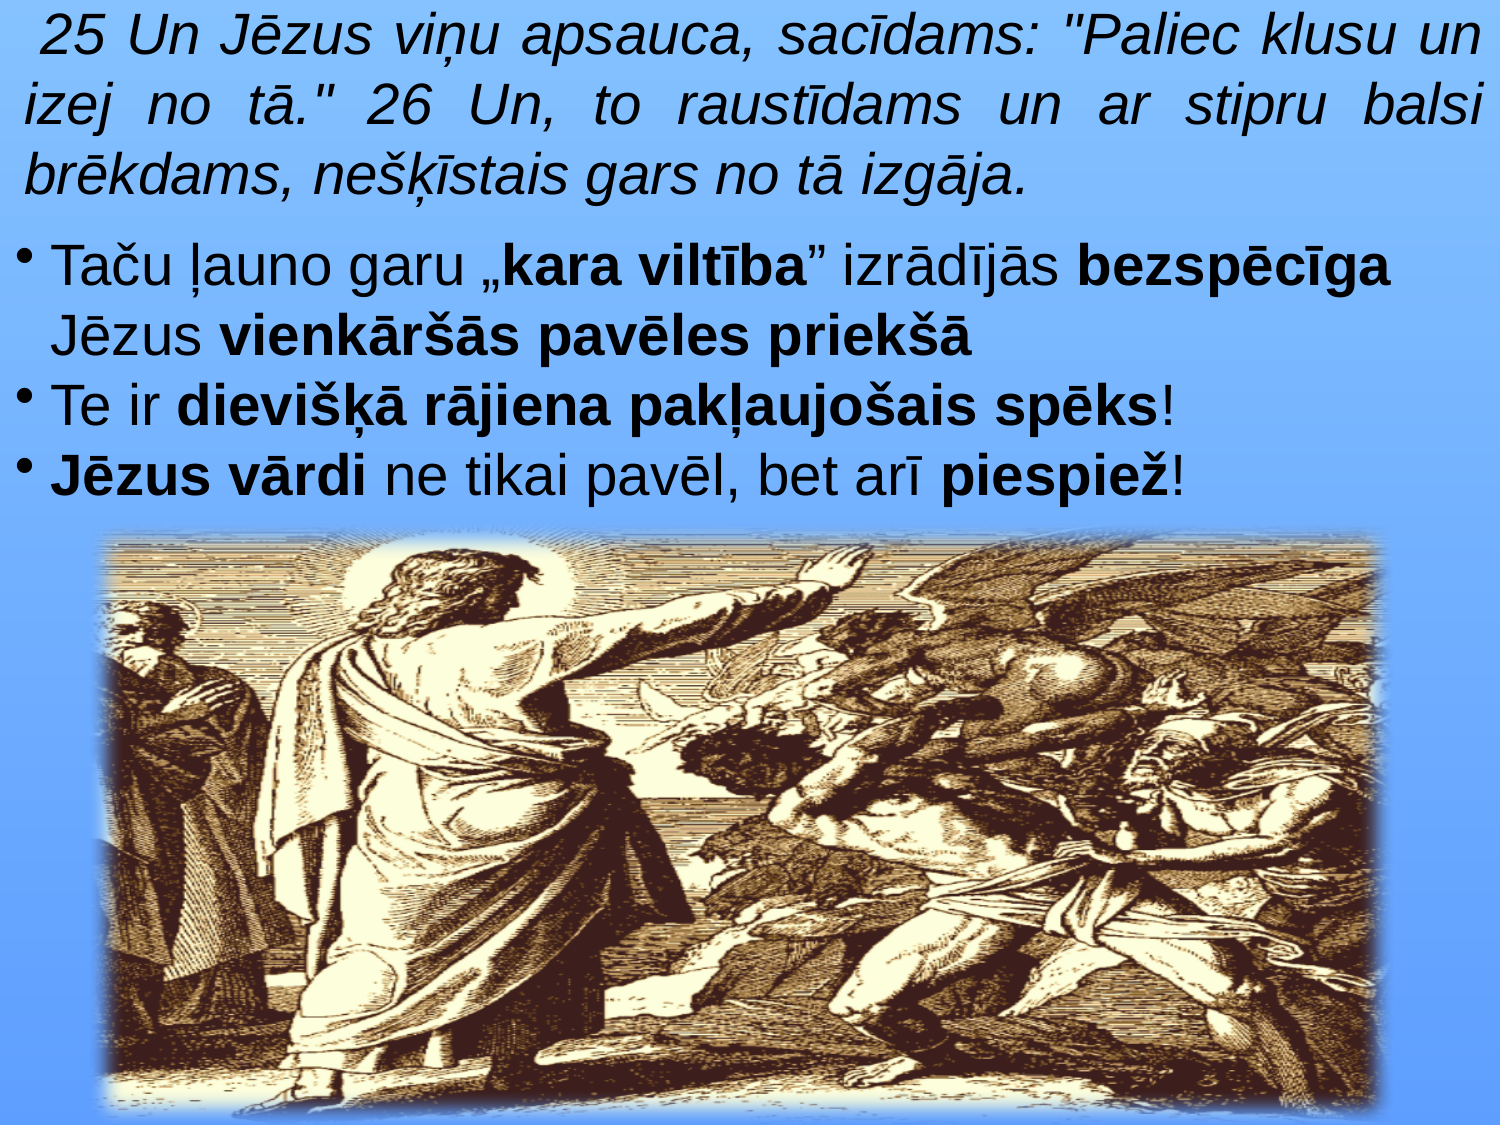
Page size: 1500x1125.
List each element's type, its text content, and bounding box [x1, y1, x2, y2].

list 25 Un Jēzus viņu apsauca, sacīdams: "Paliec klusu un izej no tā." 26 Un, to raustīdams un ar stipru balsi brēkdams, nešķīstais gars no tā izgāja. [0, 0, 1500, 351]
picture [89, 524, 1393, 1125]
text_box Taču ļauno garu „kara viltība” izrādījās bezspēcīga Jēzus vienkāršās pavēles priekšā Te ir dievišķā rājiena pakļaujošais spēks! Jēzus vārdi ne tikai pavēl, bet arī piespiež! [0, 219, 1483, 515]
